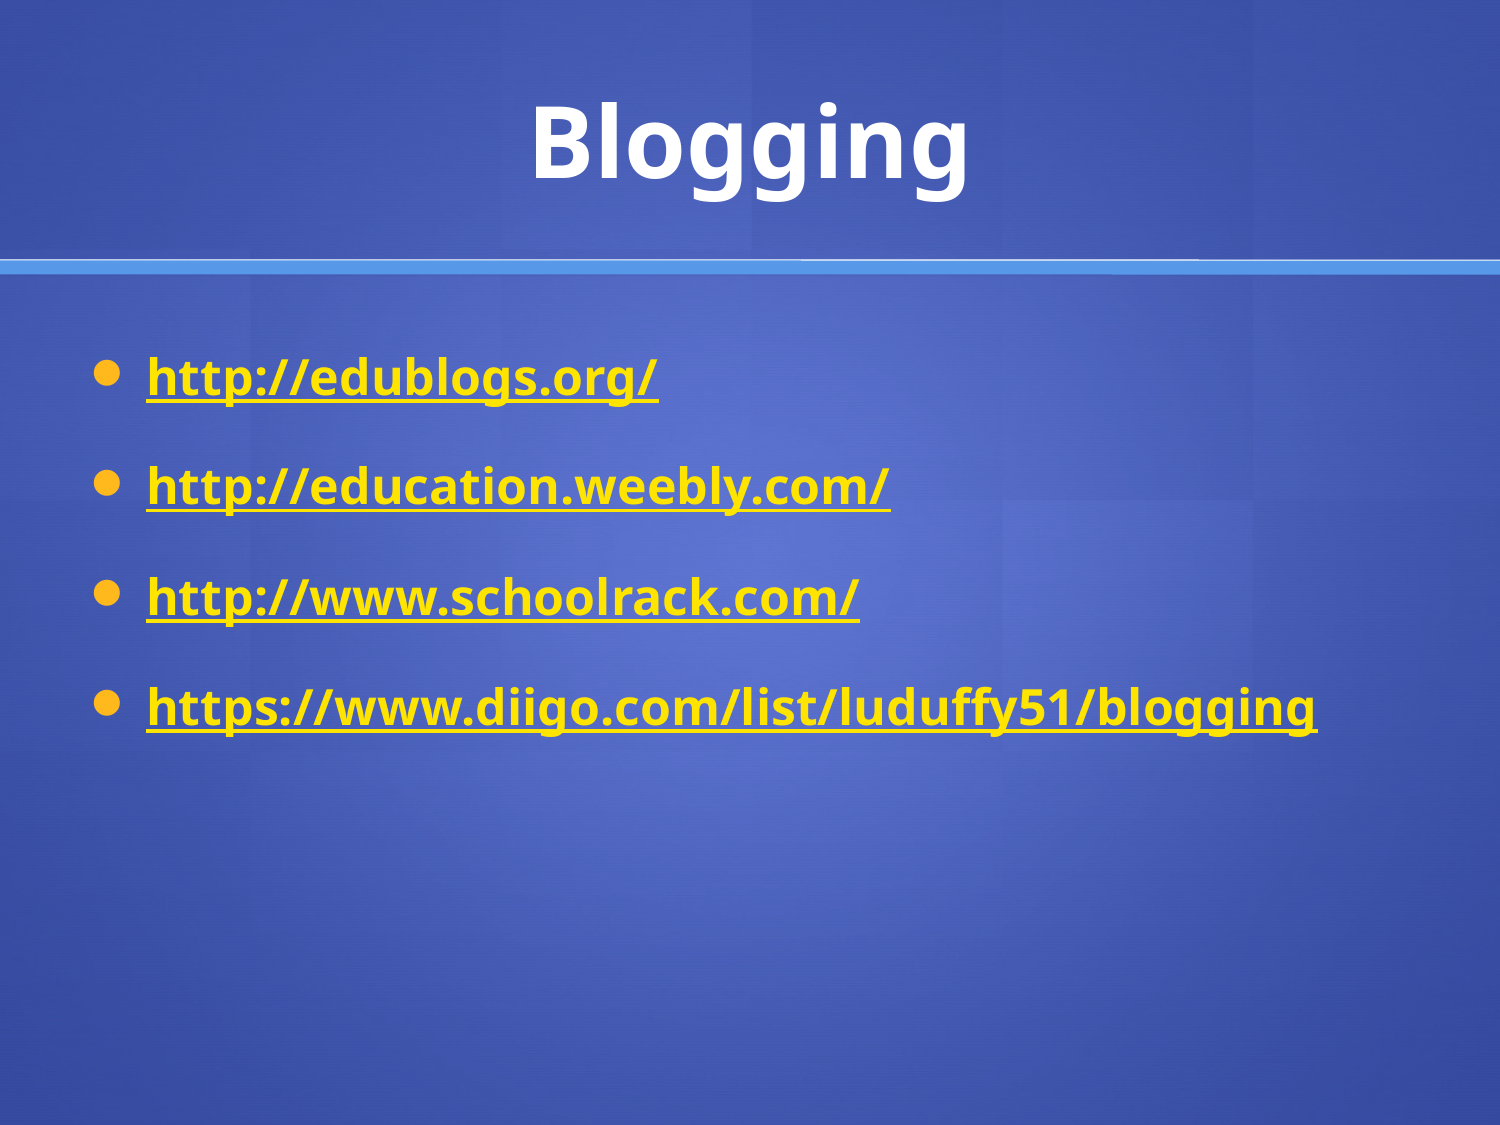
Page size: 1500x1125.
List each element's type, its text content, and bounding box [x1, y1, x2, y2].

title Blogging [75, 45, 1425, 233]
list http://edublogs.org/ http://education.weebly.com/ http://www.schoolrack.com/ https://www.diigo.com/list/luduffy51/blogging [75, 337, 1425, 988]
